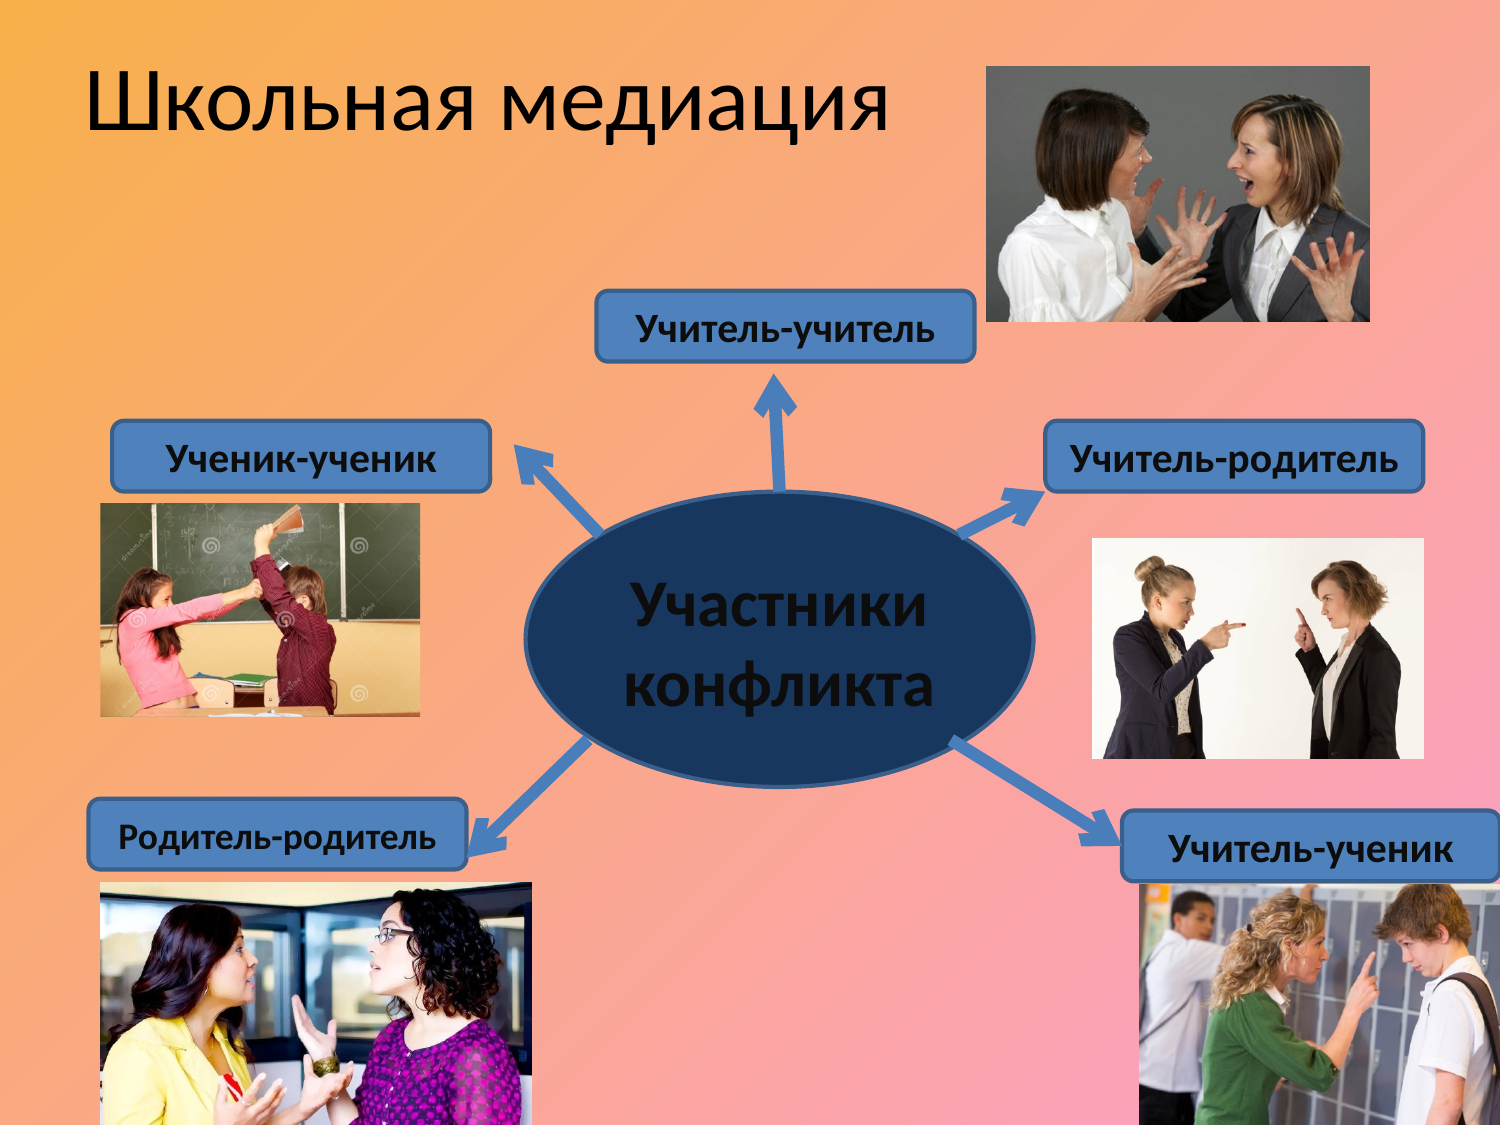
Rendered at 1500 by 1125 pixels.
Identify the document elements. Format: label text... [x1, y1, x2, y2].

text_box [950, 739, 1123, 847]
text_box Учитель-учитель [594, 288, 977, 364]
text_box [466, 739, 589, 858]
picture [100, 503, 421, 717]
text_box Ученик-ученик [110, 418, 493, 494]
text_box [513, 444, 601, 536]
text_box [958, 491, 1046, 536]
text_box Учитель-ученик [1119, 808, 1500, 884]
picture [1139, 884, 1500, 1125]
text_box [773, 373, 780, 492]
picture [100, 882, 532, 1125]
text_box Родитель-родитель [86, 796, 467, 872]
text_box Участники конфликта [523, 489, 1036, 790]
text_box Учитель-родитель [1043, 418, 1426, 494]
picture [985, 66, 1370, 322]
title Школьная медиация [0, 0, 998, 188]
picture [1092, 538, 1424, 759]
